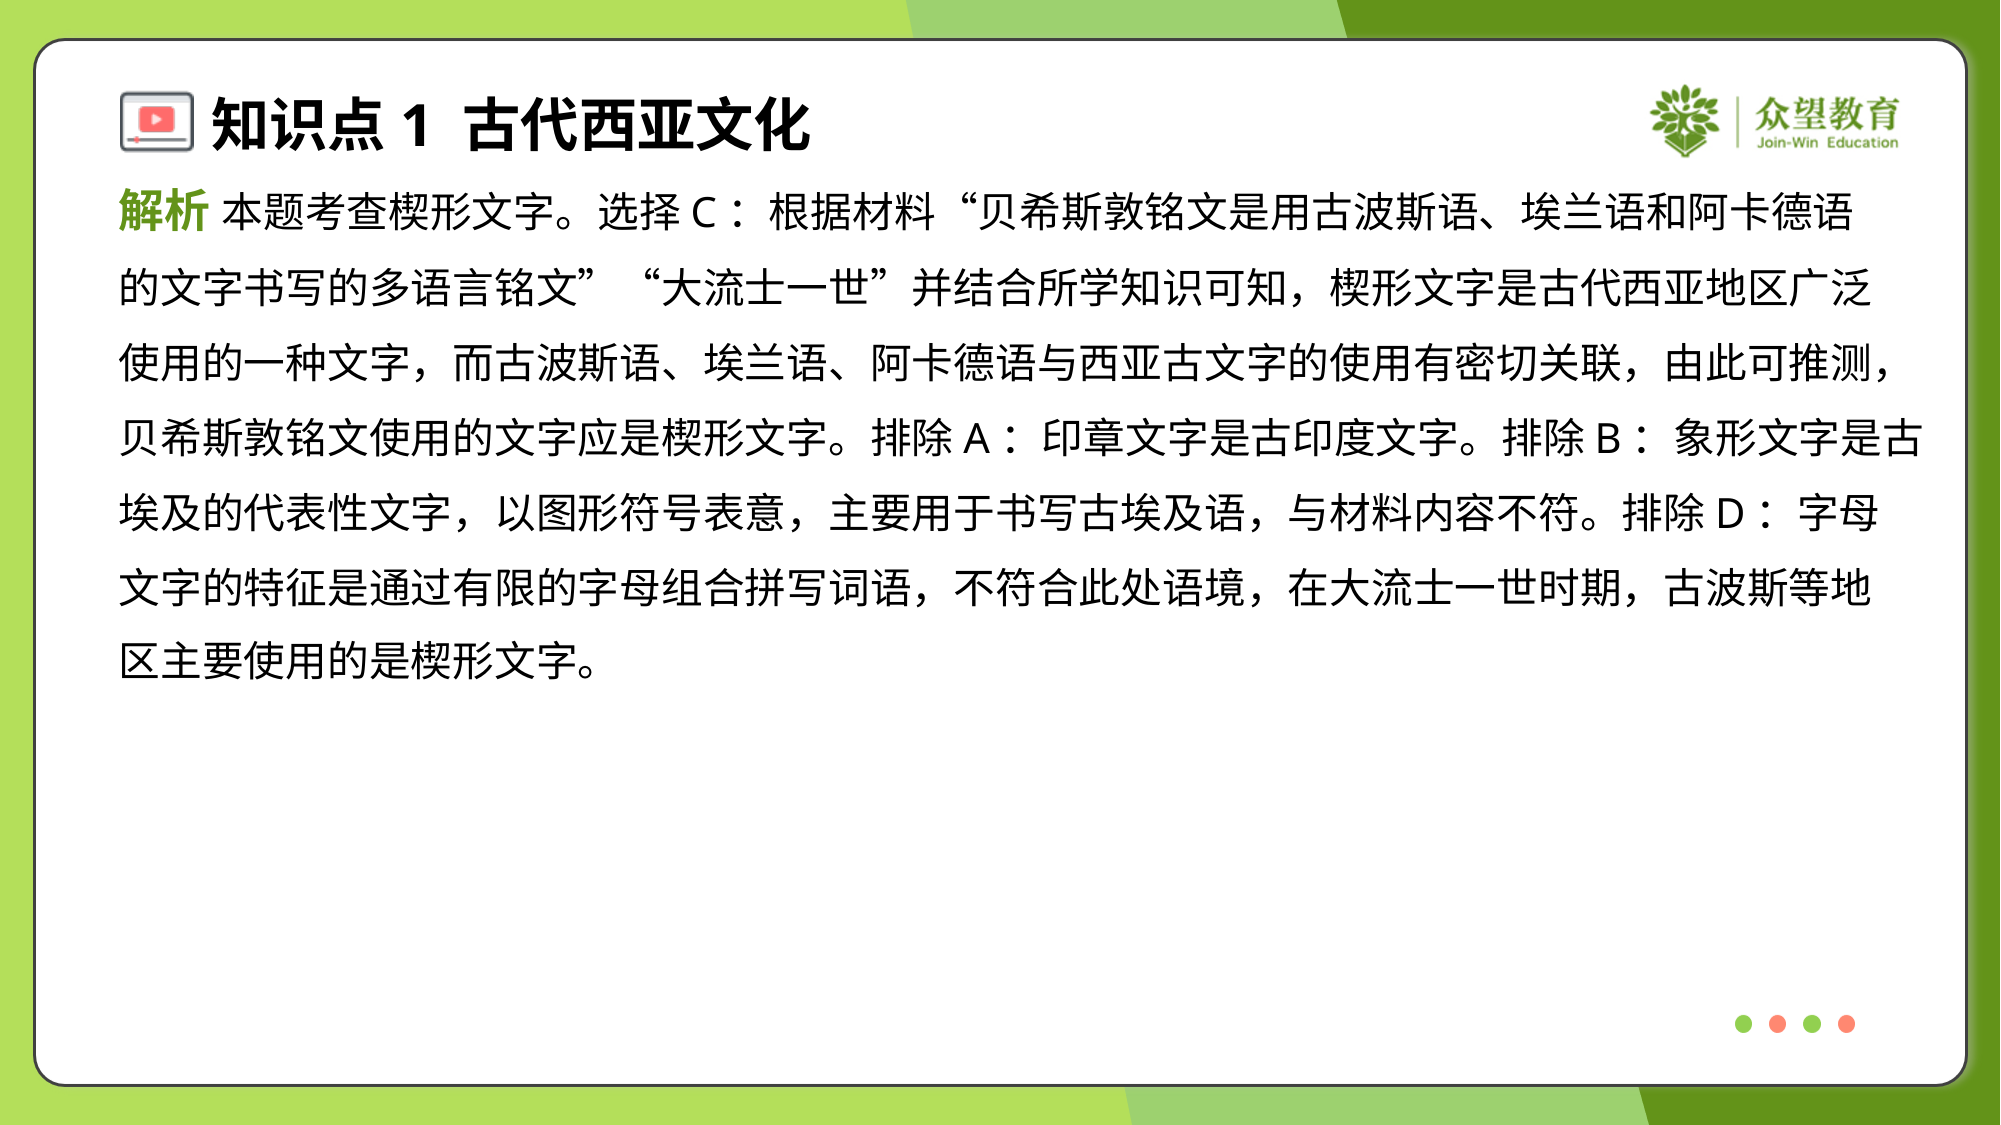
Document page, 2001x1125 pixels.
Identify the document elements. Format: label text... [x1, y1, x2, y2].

picture [0, 0, 2000, 1125]
text_box 解析 本题考查楔形文字。选择C：根据材料“贝希斯敦铭文是用古波斯语、埃兰语和阿卡德语 的文字书写的多语言铭文”“大流士一世”并结合所学知识可知，楔形文字是古代西亚地区广泛 使用的一种文字，而古波斯语、埃兰语、阿卡德语与西亚古文字的使用有密切关联，由此可推测， 贝希斯敦铭文使用的文字应是楔形文字。排除A：印章文字是古印度文字。排除B：象形文字是古 埃及的代表性文字，以图形符号表意，主要用于书写古埃及语，与材料内容不符。排除D：字母 文字的特征是通过有限的字母组合拼写词语，不符合此处语境，在大流士一世时期，古波斯等地 区主要使用的是楔形文字。 [118, 159, 1883, 677]
